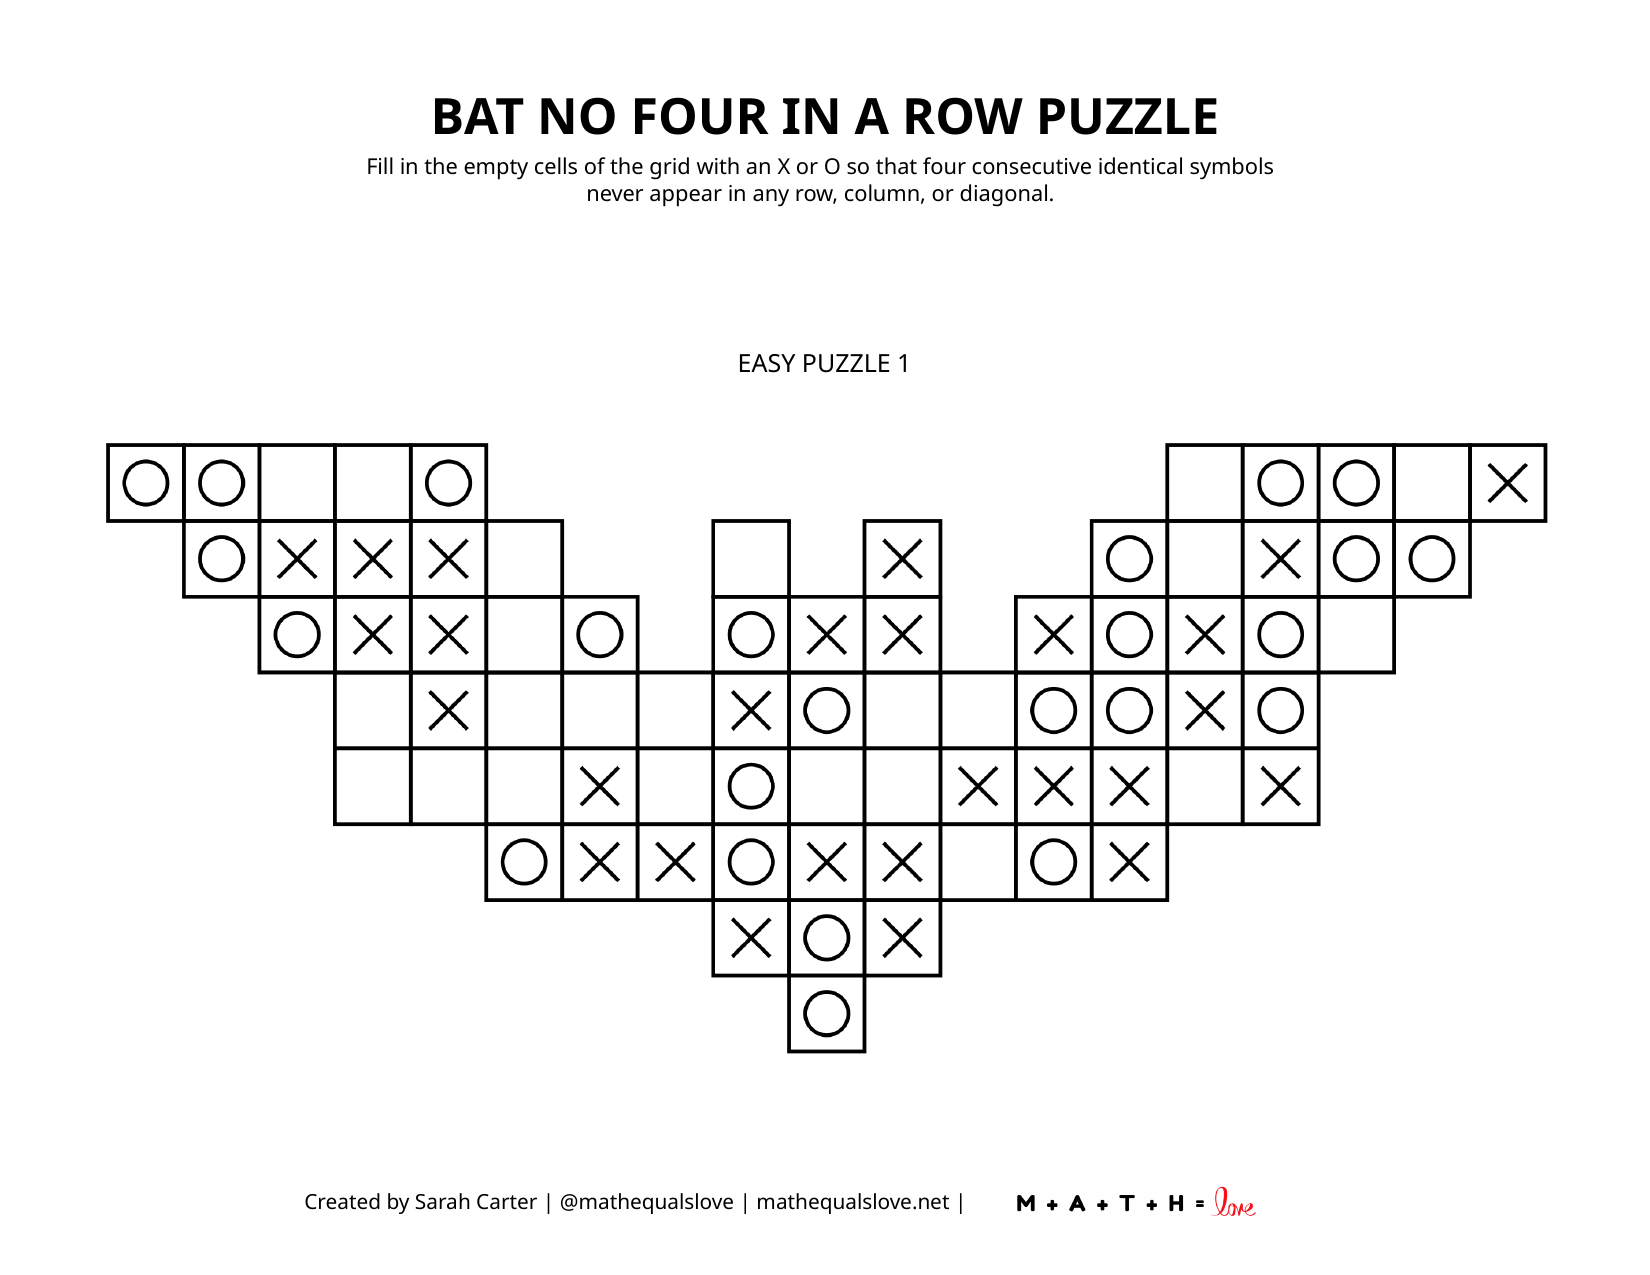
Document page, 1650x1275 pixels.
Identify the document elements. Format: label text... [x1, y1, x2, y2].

picture [1007, 1184, 1262, 1220]
picture [103, 441, 1549, 1055]
text_box EASY PUZZLE 1 [187, 347, 1463, 399]
text_box Fill in the empty cells of the grid with an X or O so that four consecutive identical symbols never appear in any row, column, or diagonal. [331, 145, 1317, 213]
text_box Created by Sarah Carter | @mathequalslove | mathequalslove.net | [289, 1181, 1119, 1221]
text_box BAT NO FOUR IN A ROW PUZZLE [383, 77, 1267, 145]
